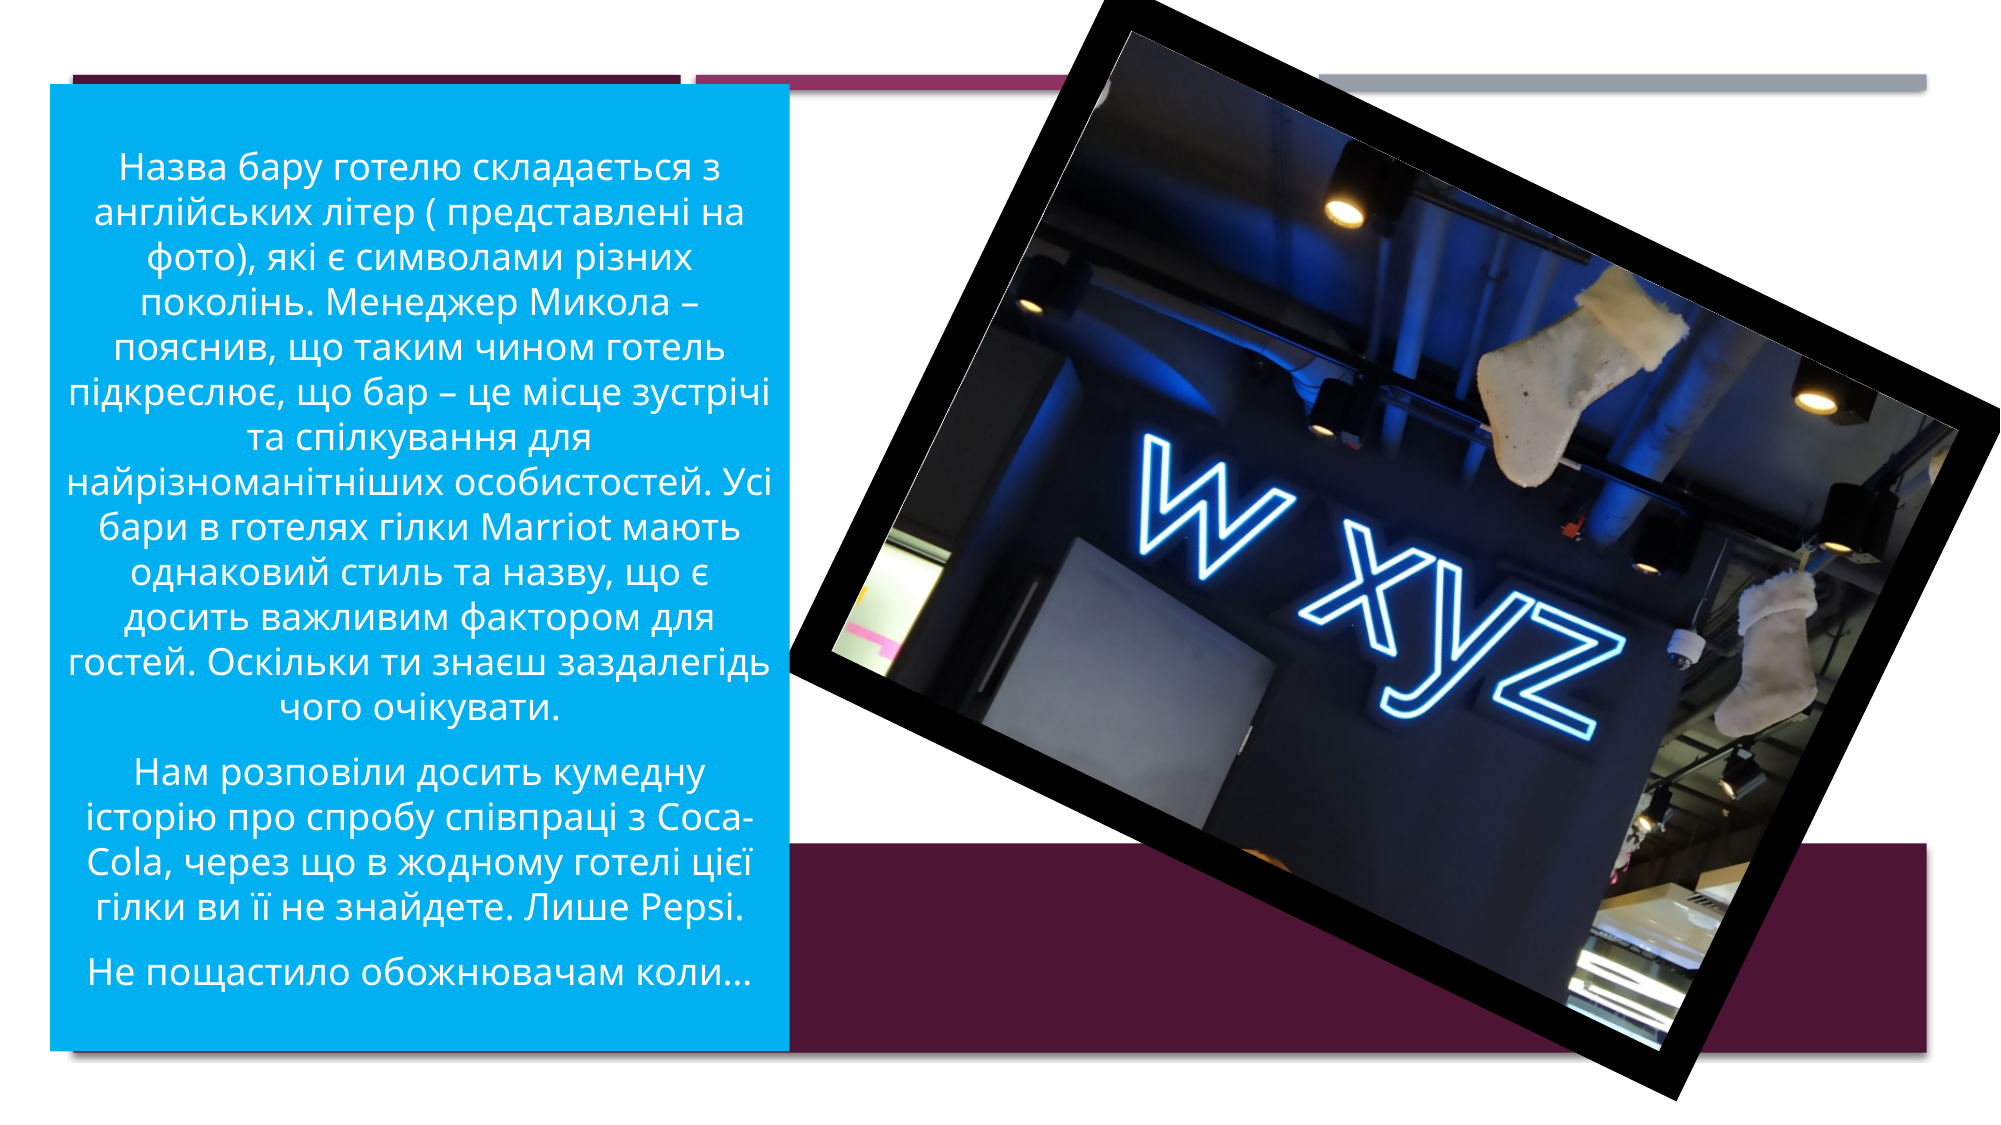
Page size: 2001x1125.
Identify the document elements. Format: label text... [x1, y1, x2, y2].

list Назва бару готелю складається з англійських літер ( представлені на фото), які є символами різних поколінь. Менеджер Микола – пояснив, що таким чином готель підкреслює, що бар – це місце зустрічі та спілкування для найрізноманітніших особистостей. Усі бари в готелях гілки Marriot мають однаковий стиль та назву, що є досить важливим фактором для гостей. Оскільки ти знаєш заздалегідь чого очікувати. Нам розповіли досить кумедну історію про спробу співпраці з Coca-Cola, через що в жодному готелі цієї гілки ви її не знайдете. Лише Pepsi. Не пощастило обожнювачам коли… [50, 84, 790, 1052]
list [934, 195, 1856, 887]
picture [1054, 32, 1468, 195]
picture [1322, 887, 1737, 1050]
picture [833, 443, 934, 700]
picture [1856, 382, 1958, 641]
